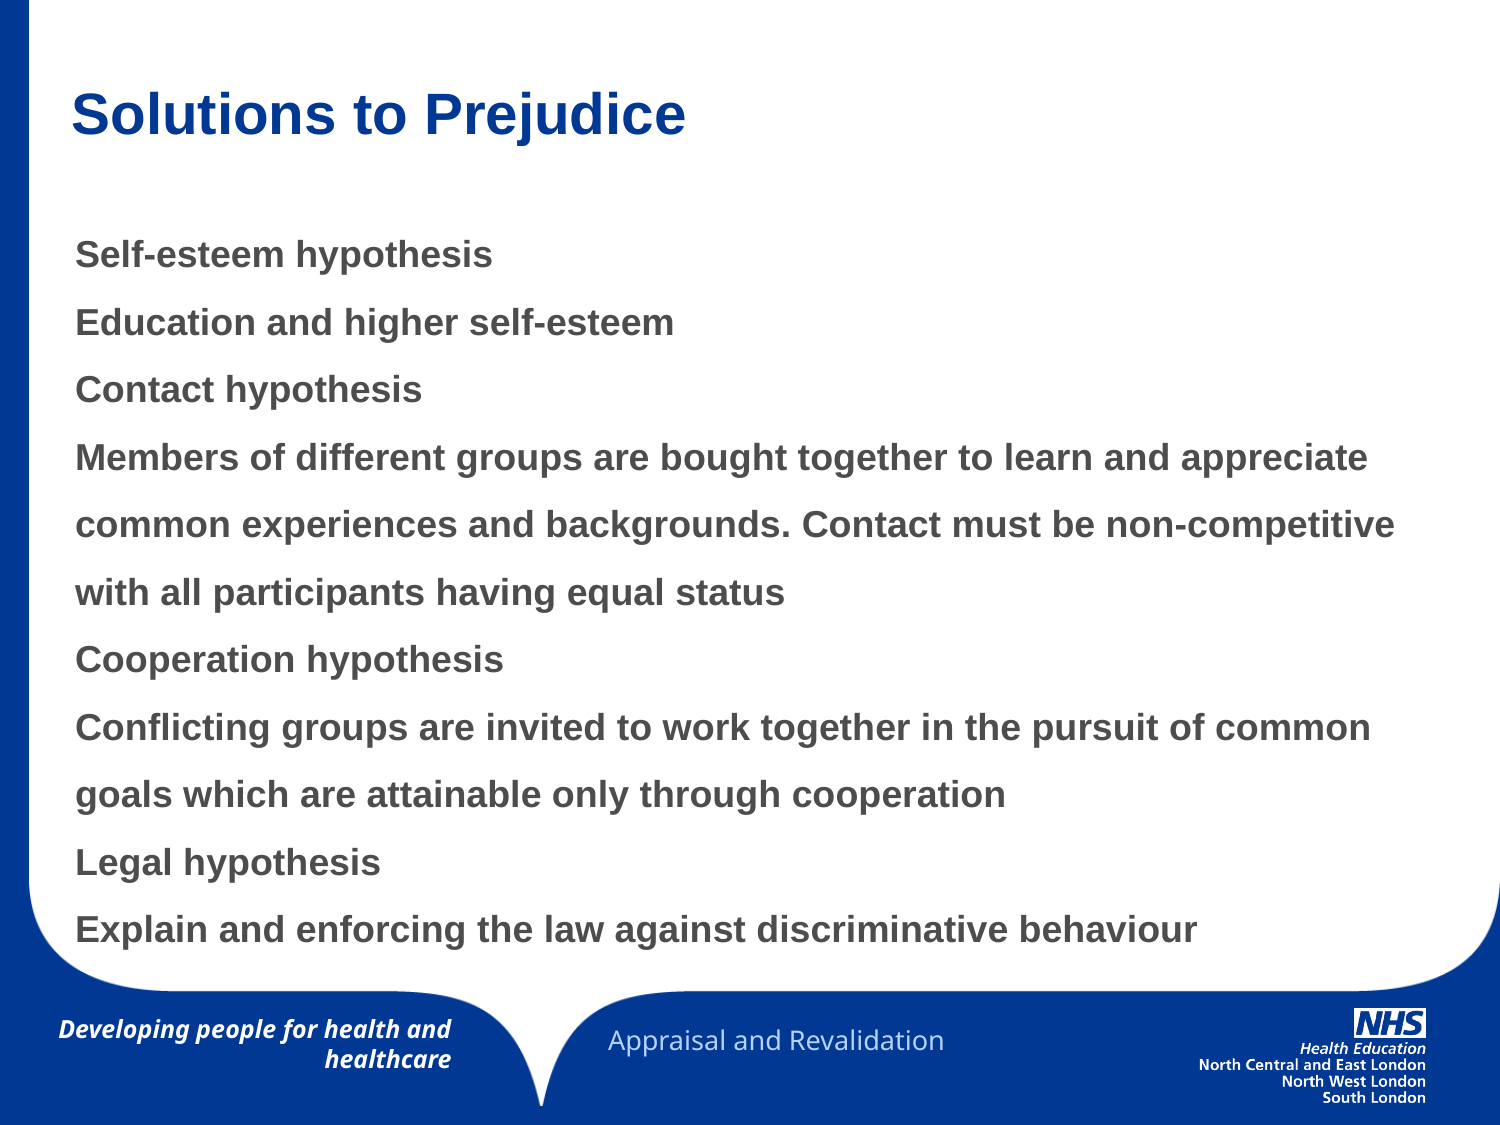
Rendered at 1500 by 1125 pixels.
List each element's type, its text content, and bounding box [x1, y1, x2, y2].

list Self-esteem hypothesis Education and higher self-esteem Contact hypothesis Members of different groups are bought together to learn and appreciate common experiences and backgrounds. Contact must be non-competitive with all participants having equal status Cooperation hypothesis Conflicting groups are invited to work together in the pursuit of common goals which are attainable only through cooperation Legal hypothesis Explain and enforcing the law against discriminative behaviour [75, 207, 1425, 1044]
title Solutions to Prejudice [71, 89, 1430, 229]
picture [29, 0, 1500, 1106]
